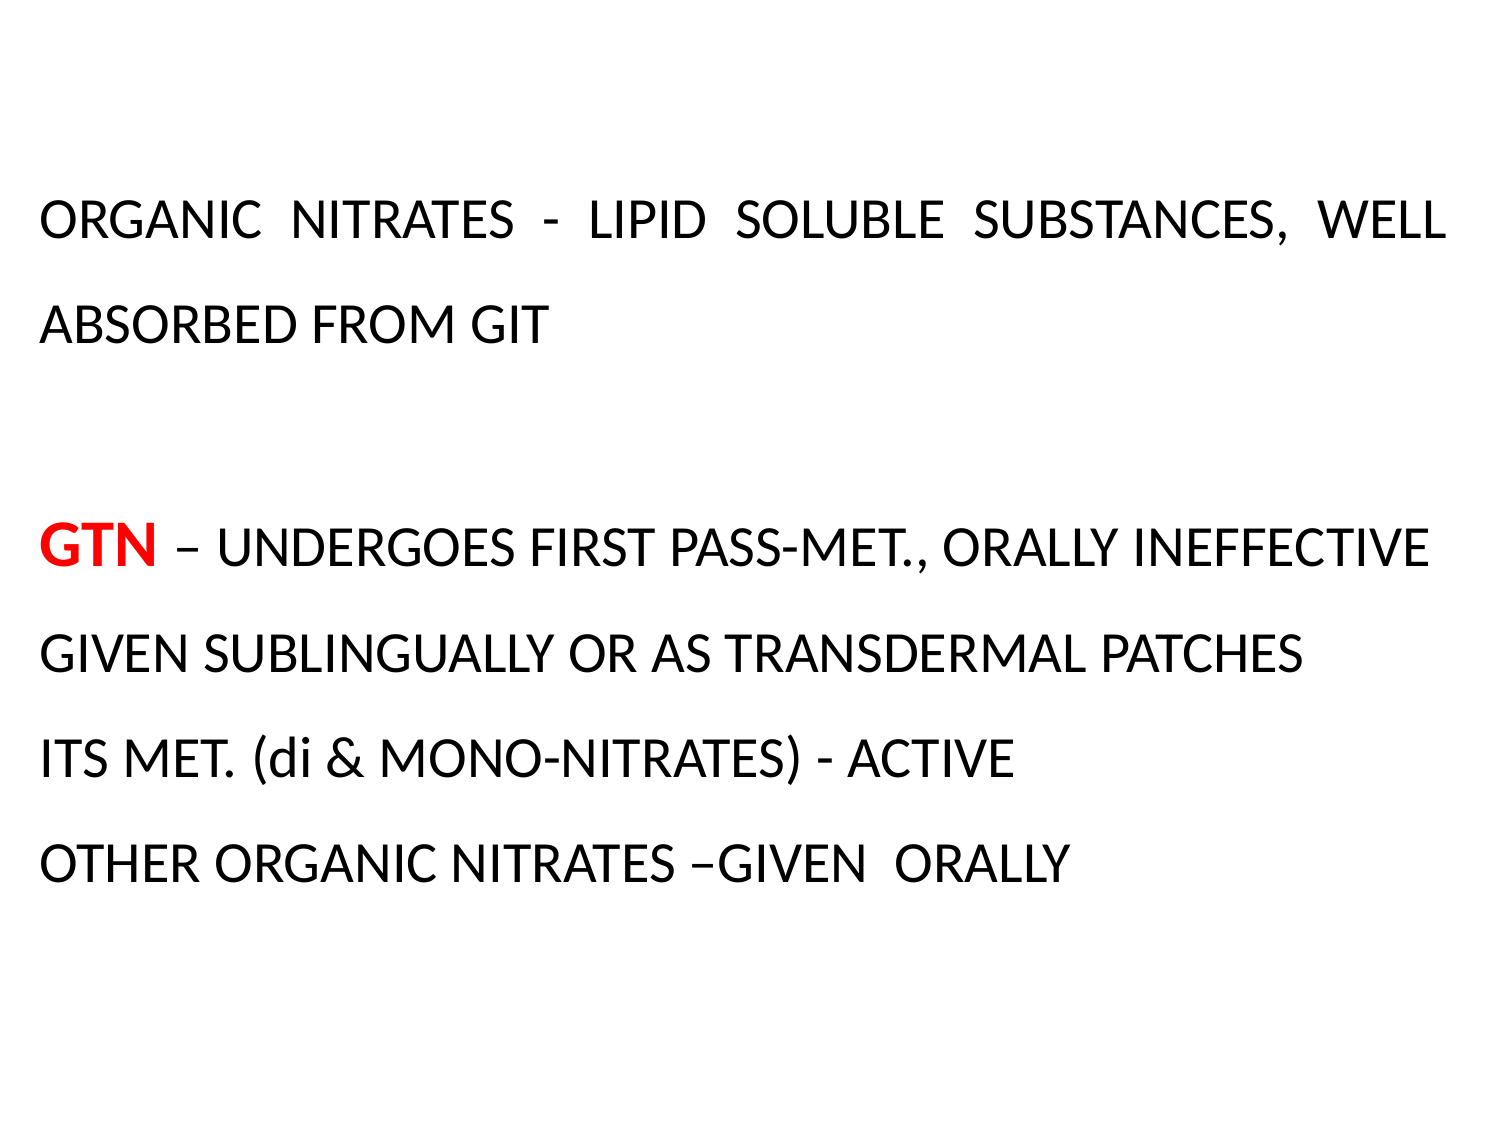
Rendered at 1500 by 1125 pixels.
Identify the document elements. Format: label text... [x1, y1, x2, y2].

text_box ORGANIC NITRATES - LIPID SOLUBLE SUBSTANCES, WELL ABSORBED FROM GIT GTN – UNDERGOES FIRST PASS-MET., ORALLY INEFFECTIVE GIVEN SUBLINGUALLY OR AS TRANSDERMAL PATCHES ITS MET. (di & MONO-NITRATES) - ACTIVE OTHER ORGANIC NITRATES –GIVEN ORALLY [24, 137, 1463, 902]
